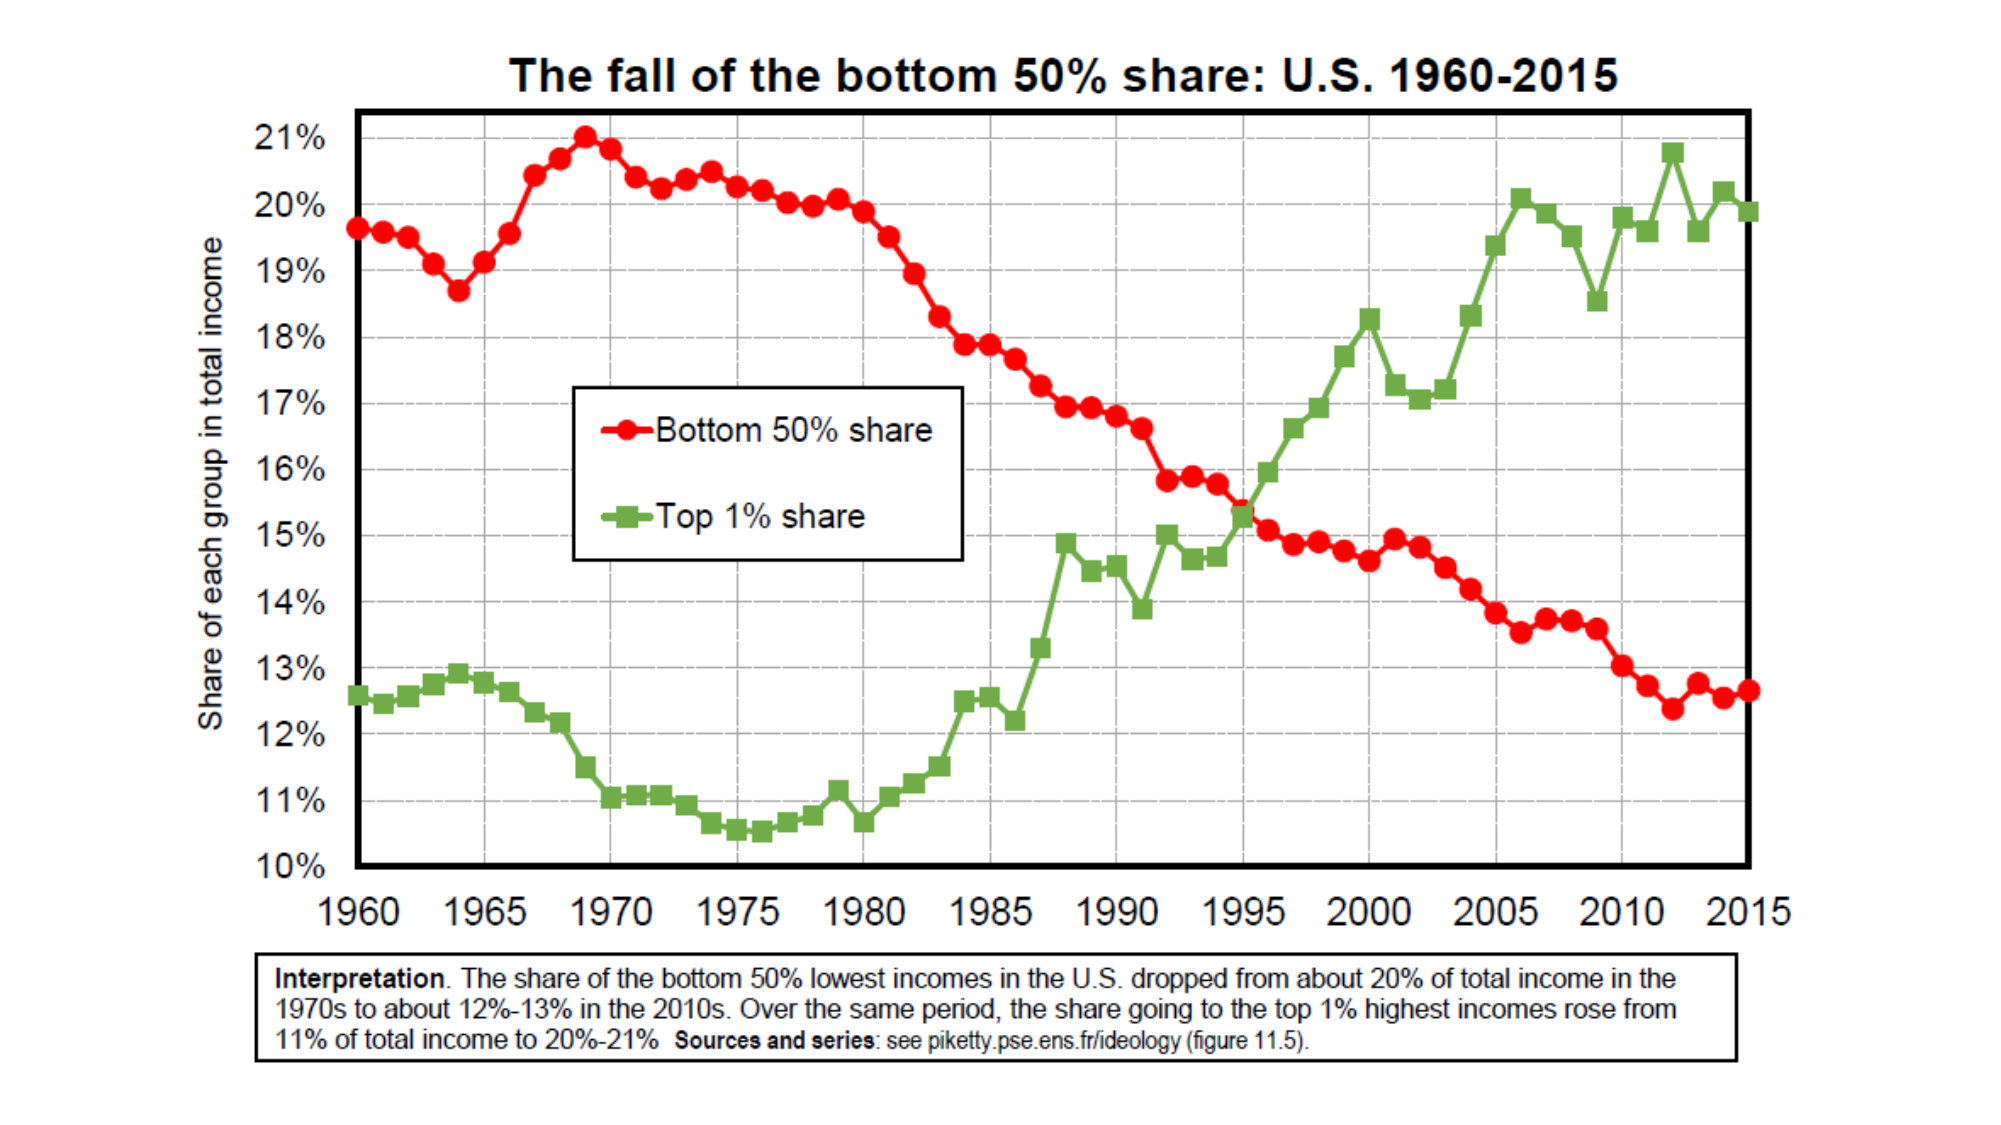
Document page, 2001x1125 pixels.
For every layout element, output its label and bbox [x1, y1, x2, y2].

picture [165, 0, 1835, 1125]
